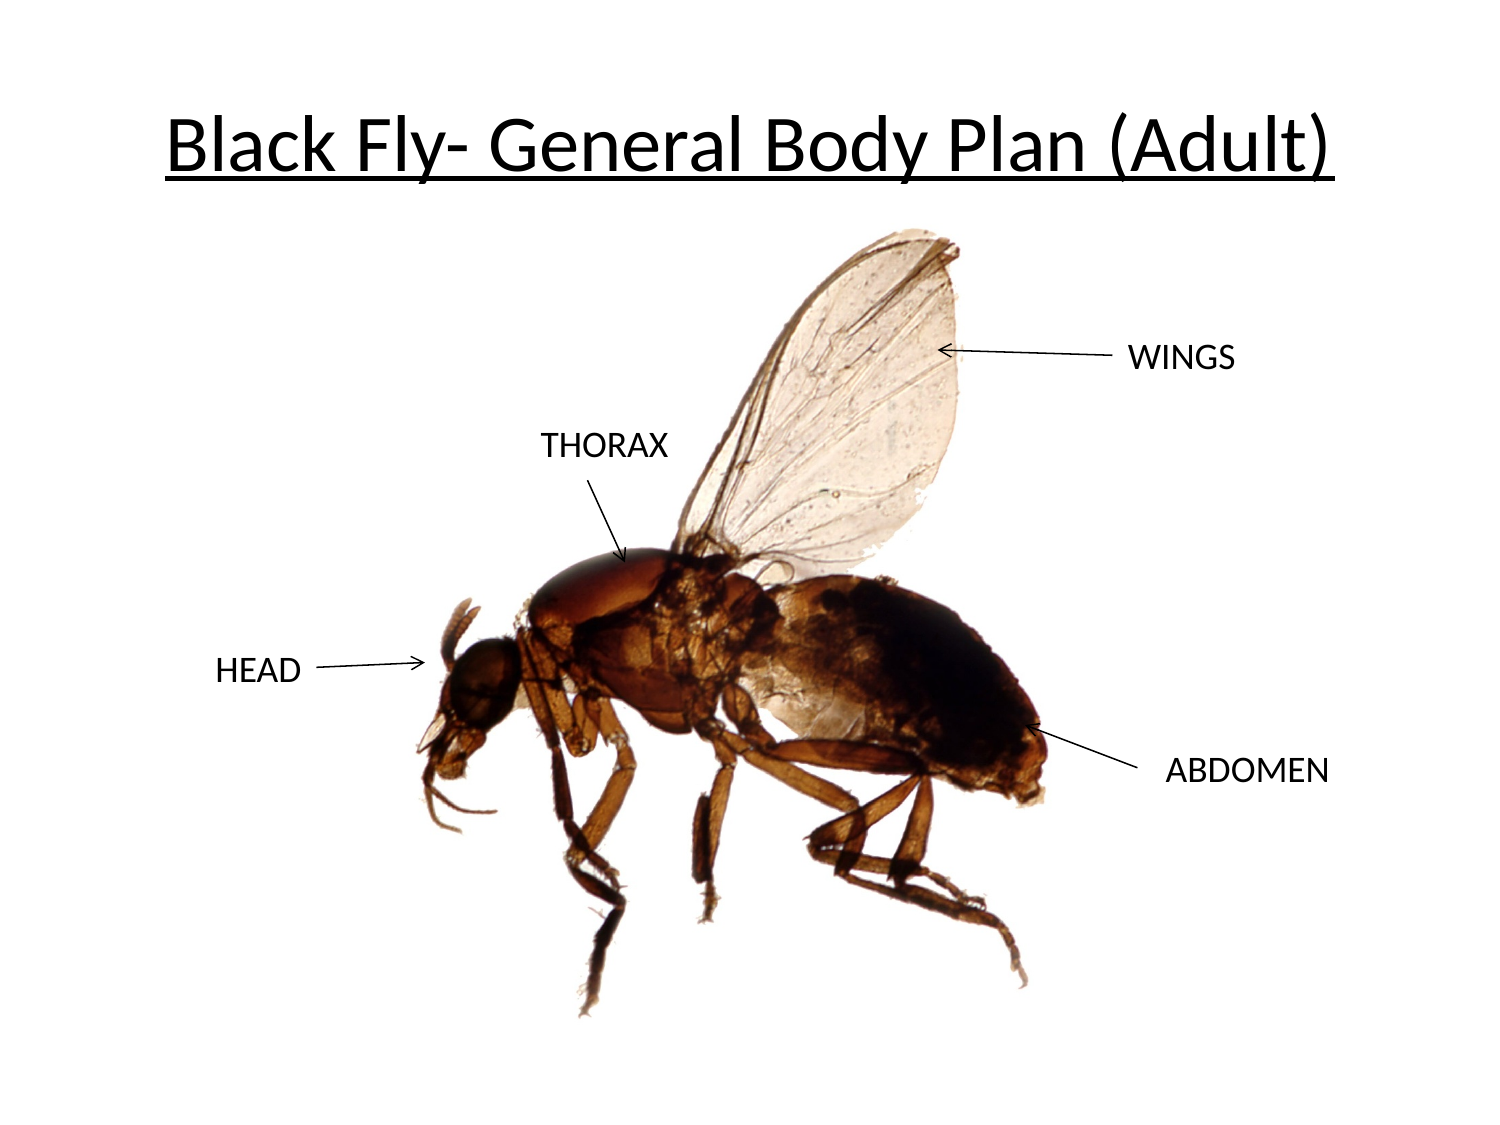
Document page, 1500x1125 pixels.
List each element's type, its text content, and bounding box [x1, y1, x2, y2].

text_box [316, 662, 426, 668]
picture [374, 212, 1077, 1026]
text_box ABDOMEN [1150, 737, 1346, 798]
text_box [587, 479, 626, 563]
text_box WINGS [1113, 324, 1251, 385]
text_box HEAD [200, 637, 317, 698]
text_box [937, 349, 1113, 356]
title Black Fly- General Body Plan (Adult) [75, 45, 1425, 233]
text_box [1024, 724, 1138, 769]
